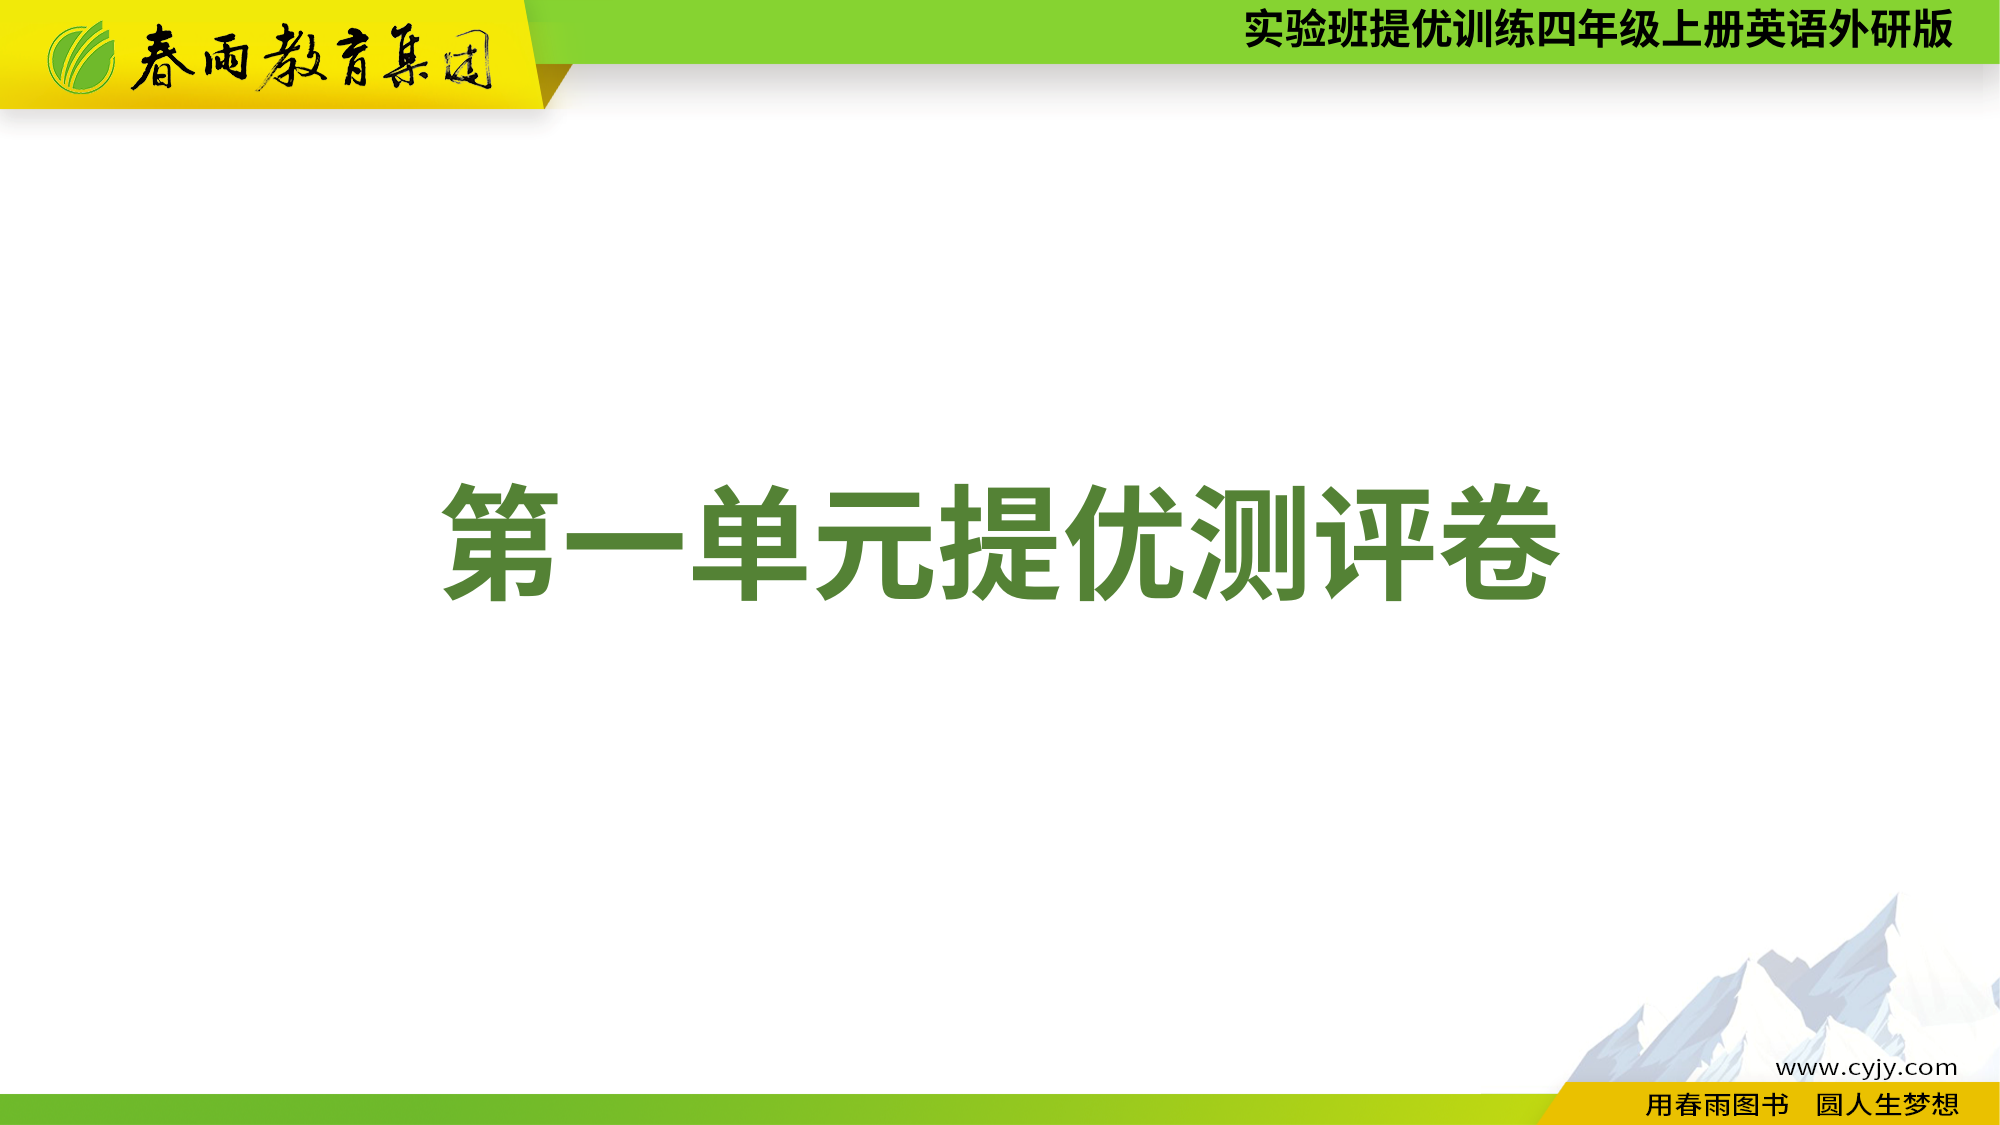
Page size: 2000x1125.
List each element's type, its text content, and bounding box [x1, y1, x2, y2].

text_box 第一单元提优测评卷 [0, 382, 2000, 623]
picture [0, 623, 2000, 1125]
picture [0, 0, 2000, 382]
